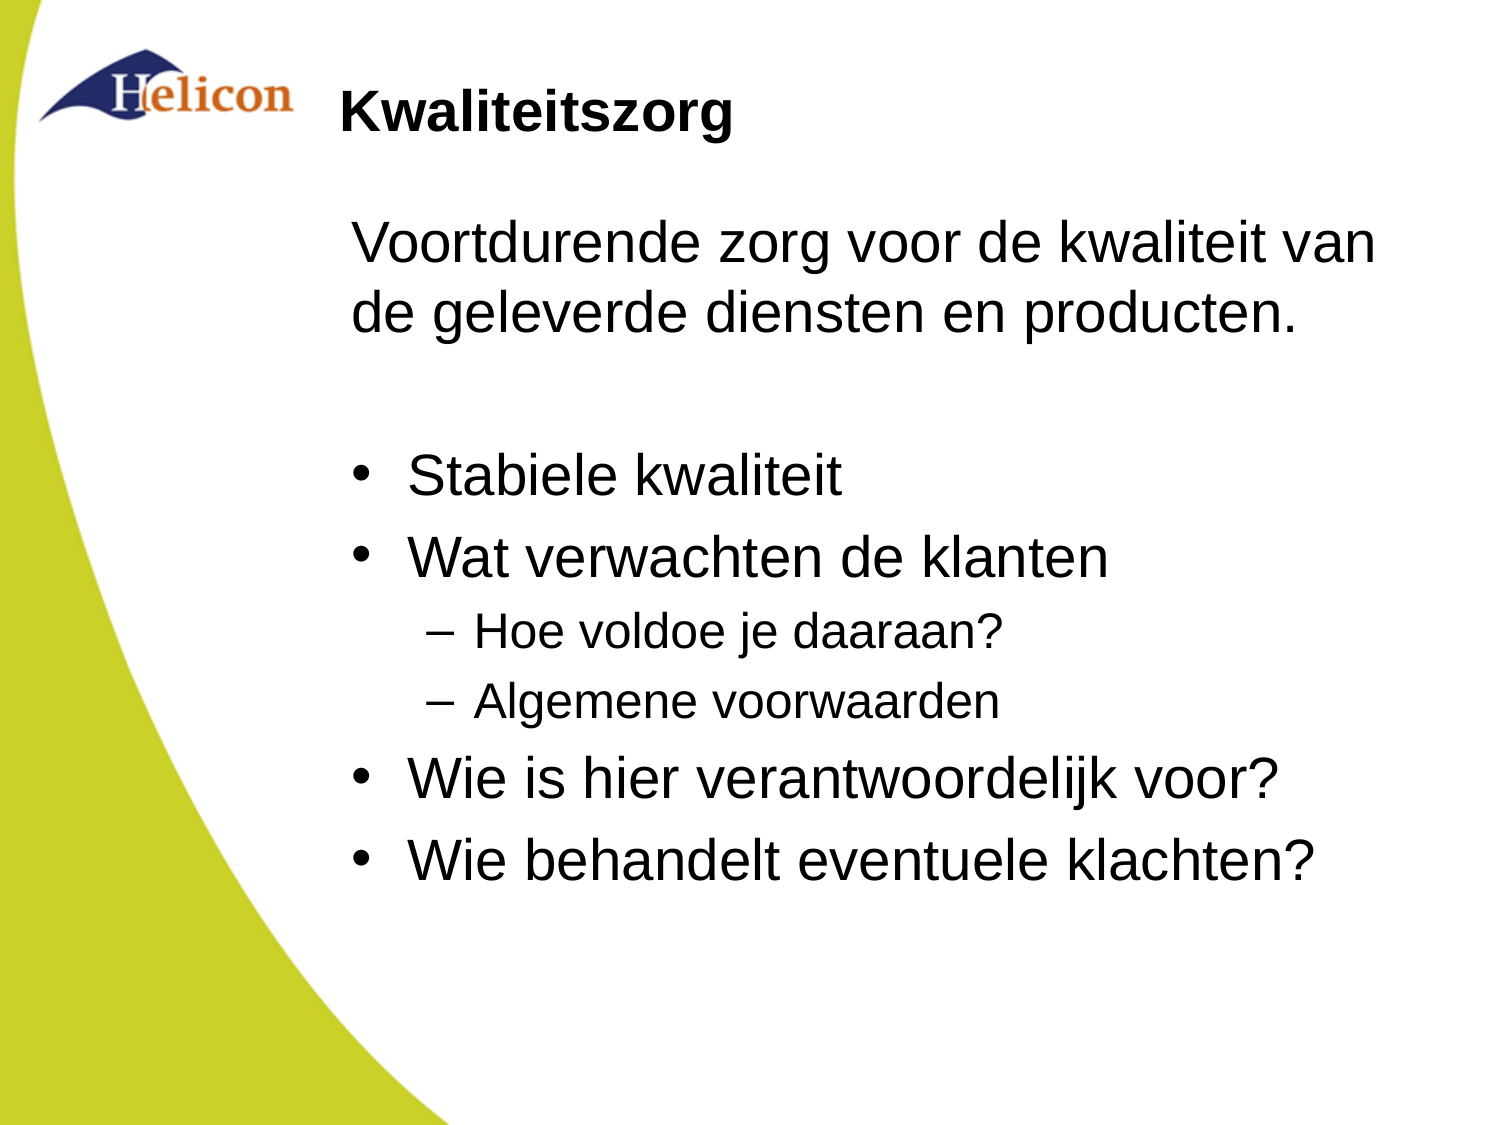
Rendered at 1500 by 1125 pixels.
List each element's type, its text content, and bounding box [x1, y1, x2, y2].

title Kwaliteitszorg [324, 54, 1415, 161]
picture [0, 0, 1500, 1125]
list Voortdurende zorg voor de kwaliteit van de geleverde diensten en producten. Stabiele kwaliteit Wat verwachten de klanten Hoe voldoe je daaraan? Algemene voorwaarden Wie is hier verantwoordelijk voor? Wie behandelt eventuele klachten? [336, 196, 1425, 1005]
